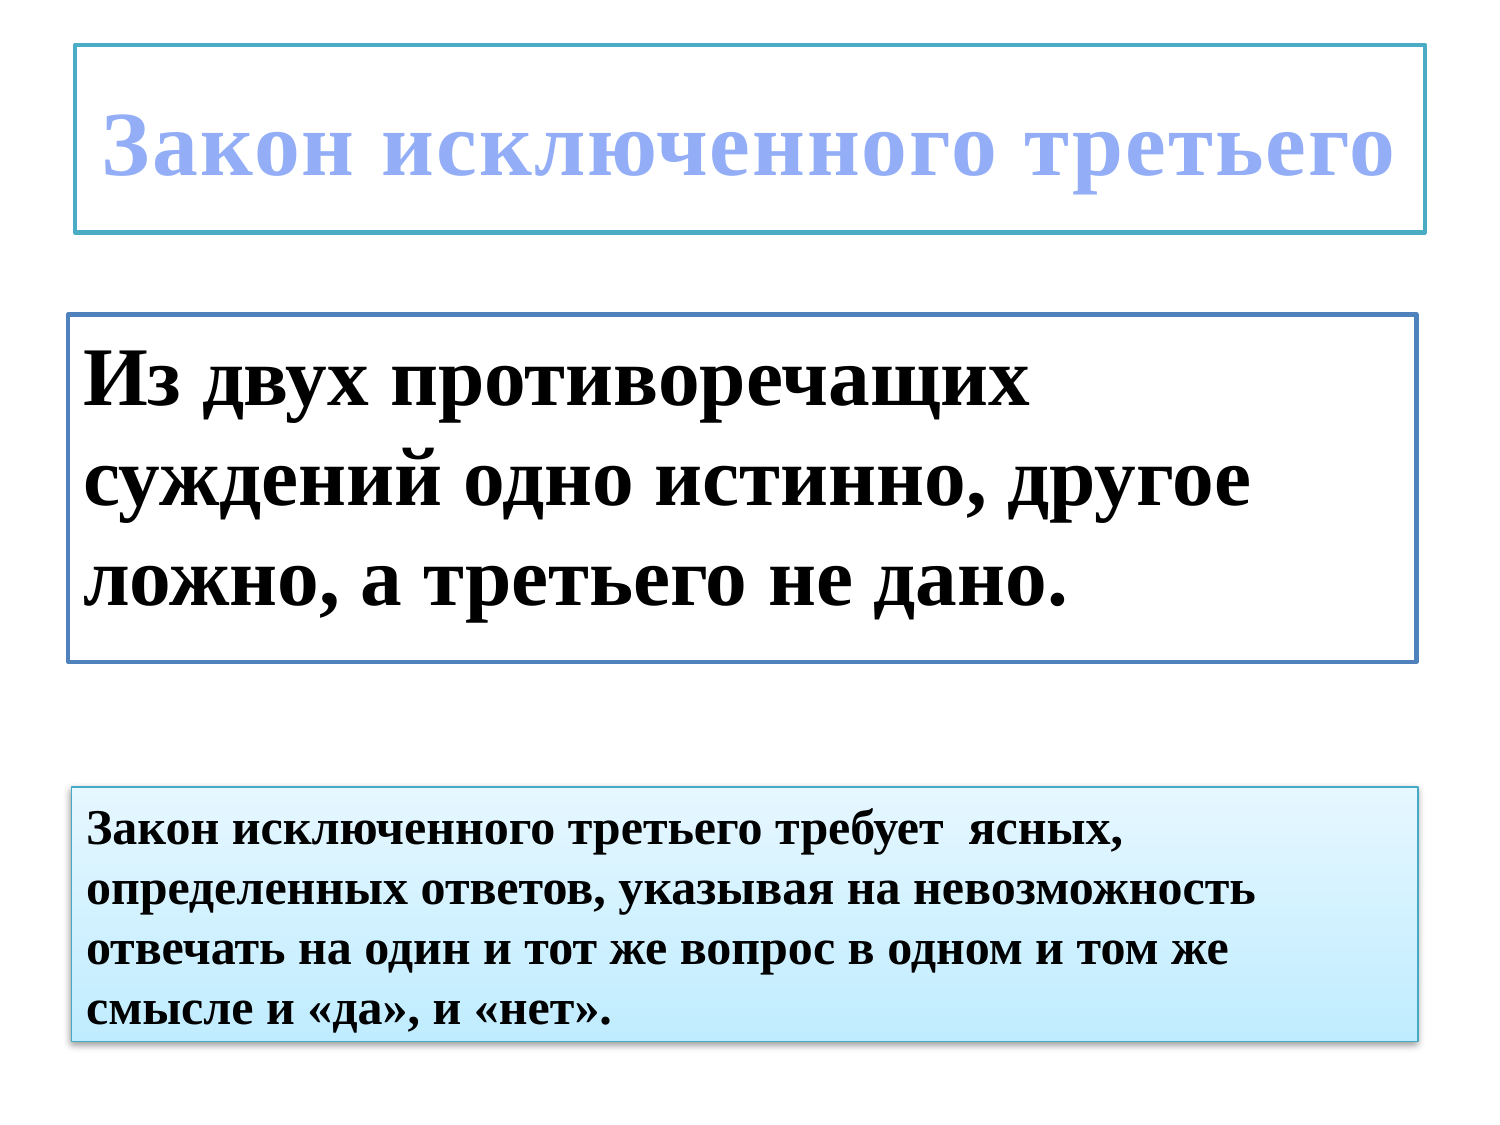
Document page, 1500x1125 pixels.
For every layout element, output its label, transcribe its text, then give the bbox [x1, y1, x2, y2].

title Закон исключенного третьего [73, 43, 1427, 235]
list Из двух противоречащих суждений одно истинно, другое ложно, а третьего не дано. [66, 312, 1419, 664]
text_box Закон исключенного третьего требует ясных, определенных ответов, указывая на невозможность отвечать на один и тот же вопрос в одном и том же смысле и «да», и «нет». [71, 786, 1419, 1042]
